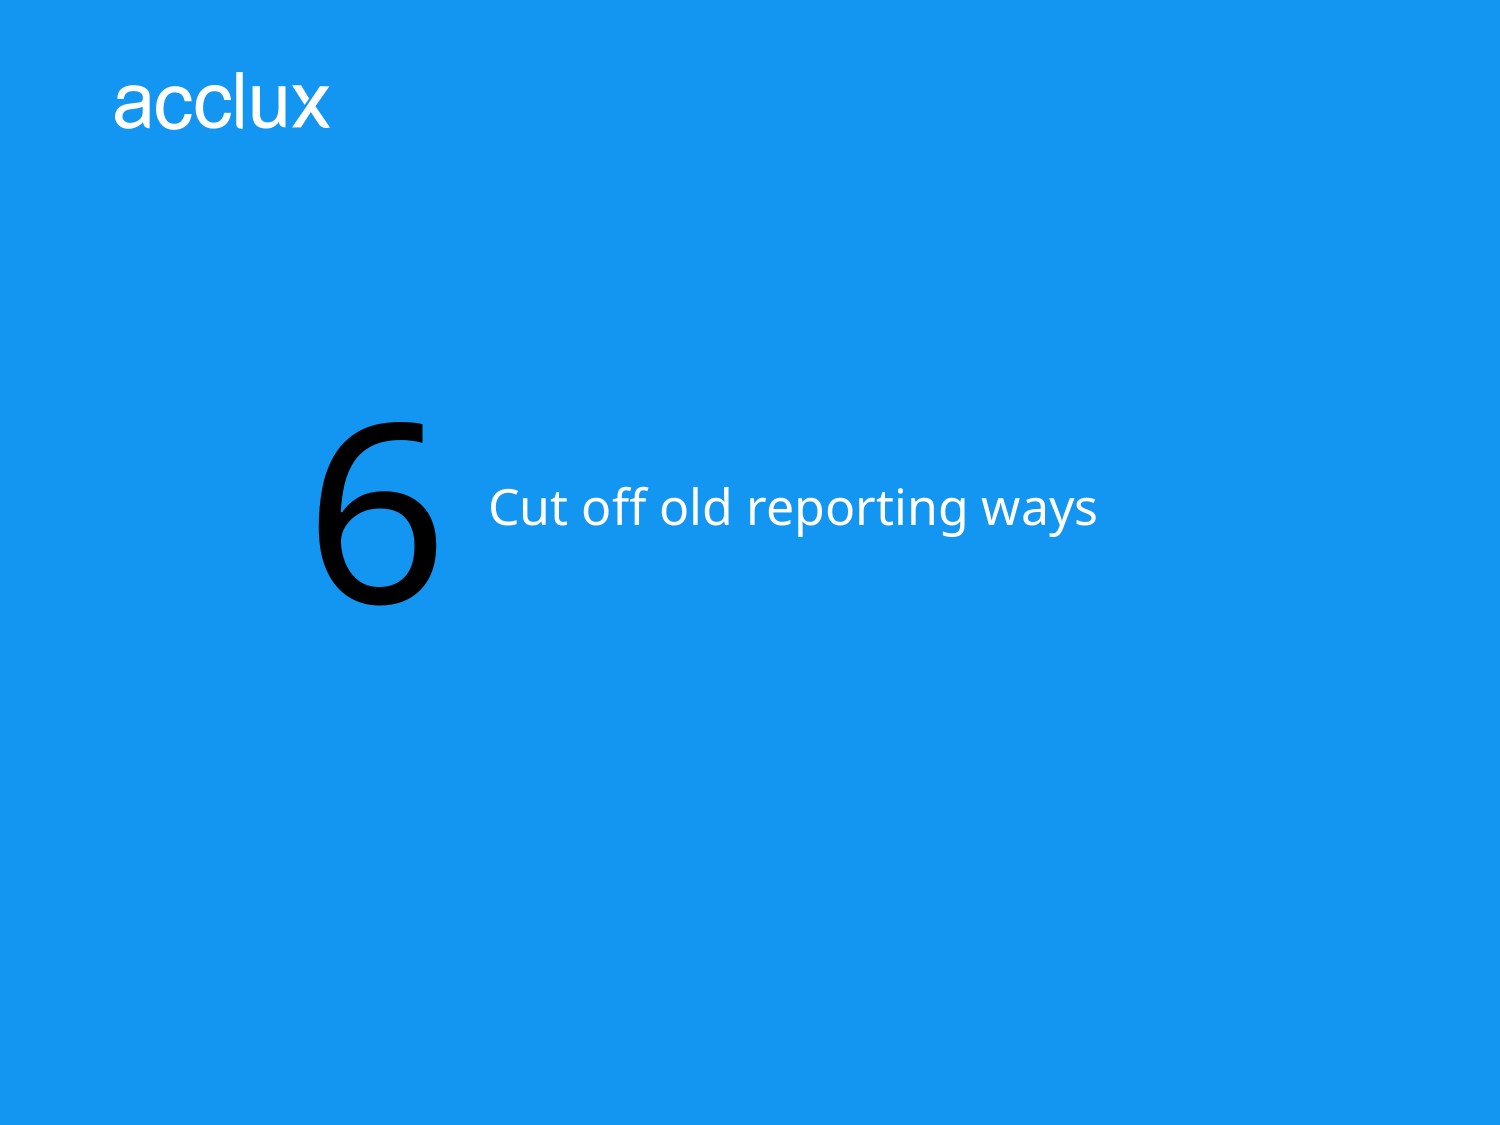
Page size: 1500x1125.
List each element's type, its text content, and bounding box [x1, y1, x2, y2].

picture [115, 71, 330, 131]
text_box [0, 0, 1500, 1125]
text_box 6 [290, 346, 354, 662]
text_box Cut off old reporting ways [473, 467, 1317, 543]
